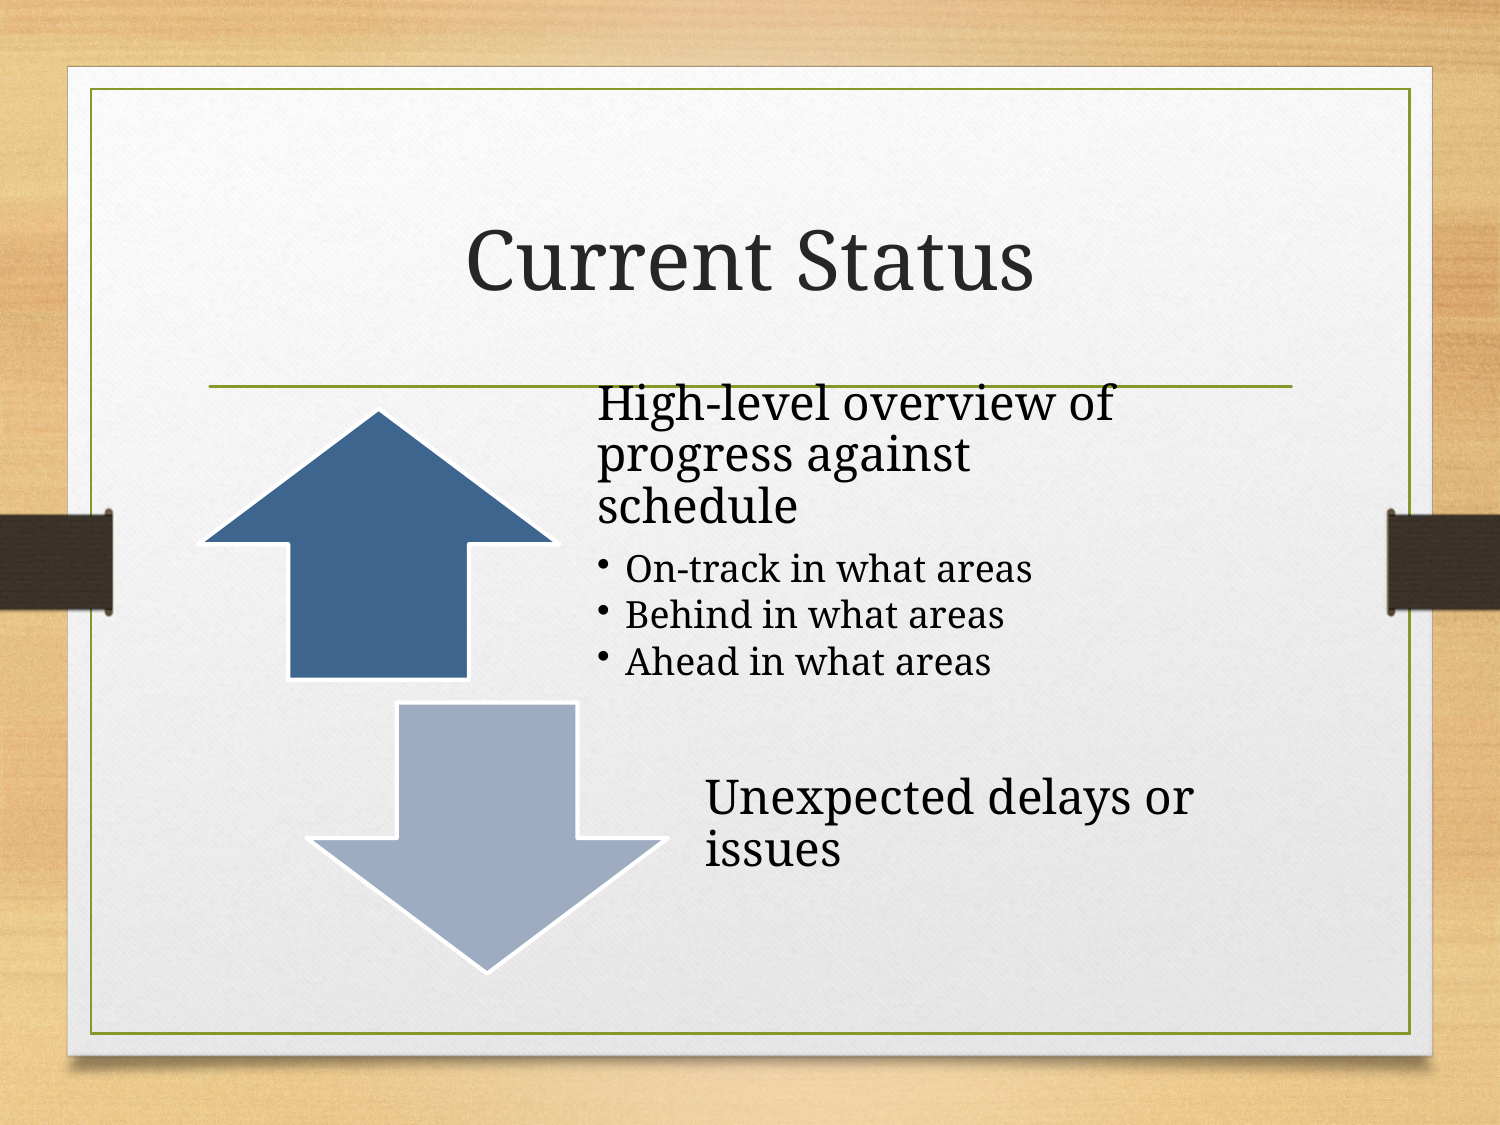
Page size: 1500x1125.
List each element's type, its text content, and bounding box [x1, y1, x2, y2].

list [192, 408, 1309, 974]
title Current Status [193, 150, 1309, 365]
picture [0, 0, 1500, 1125]
